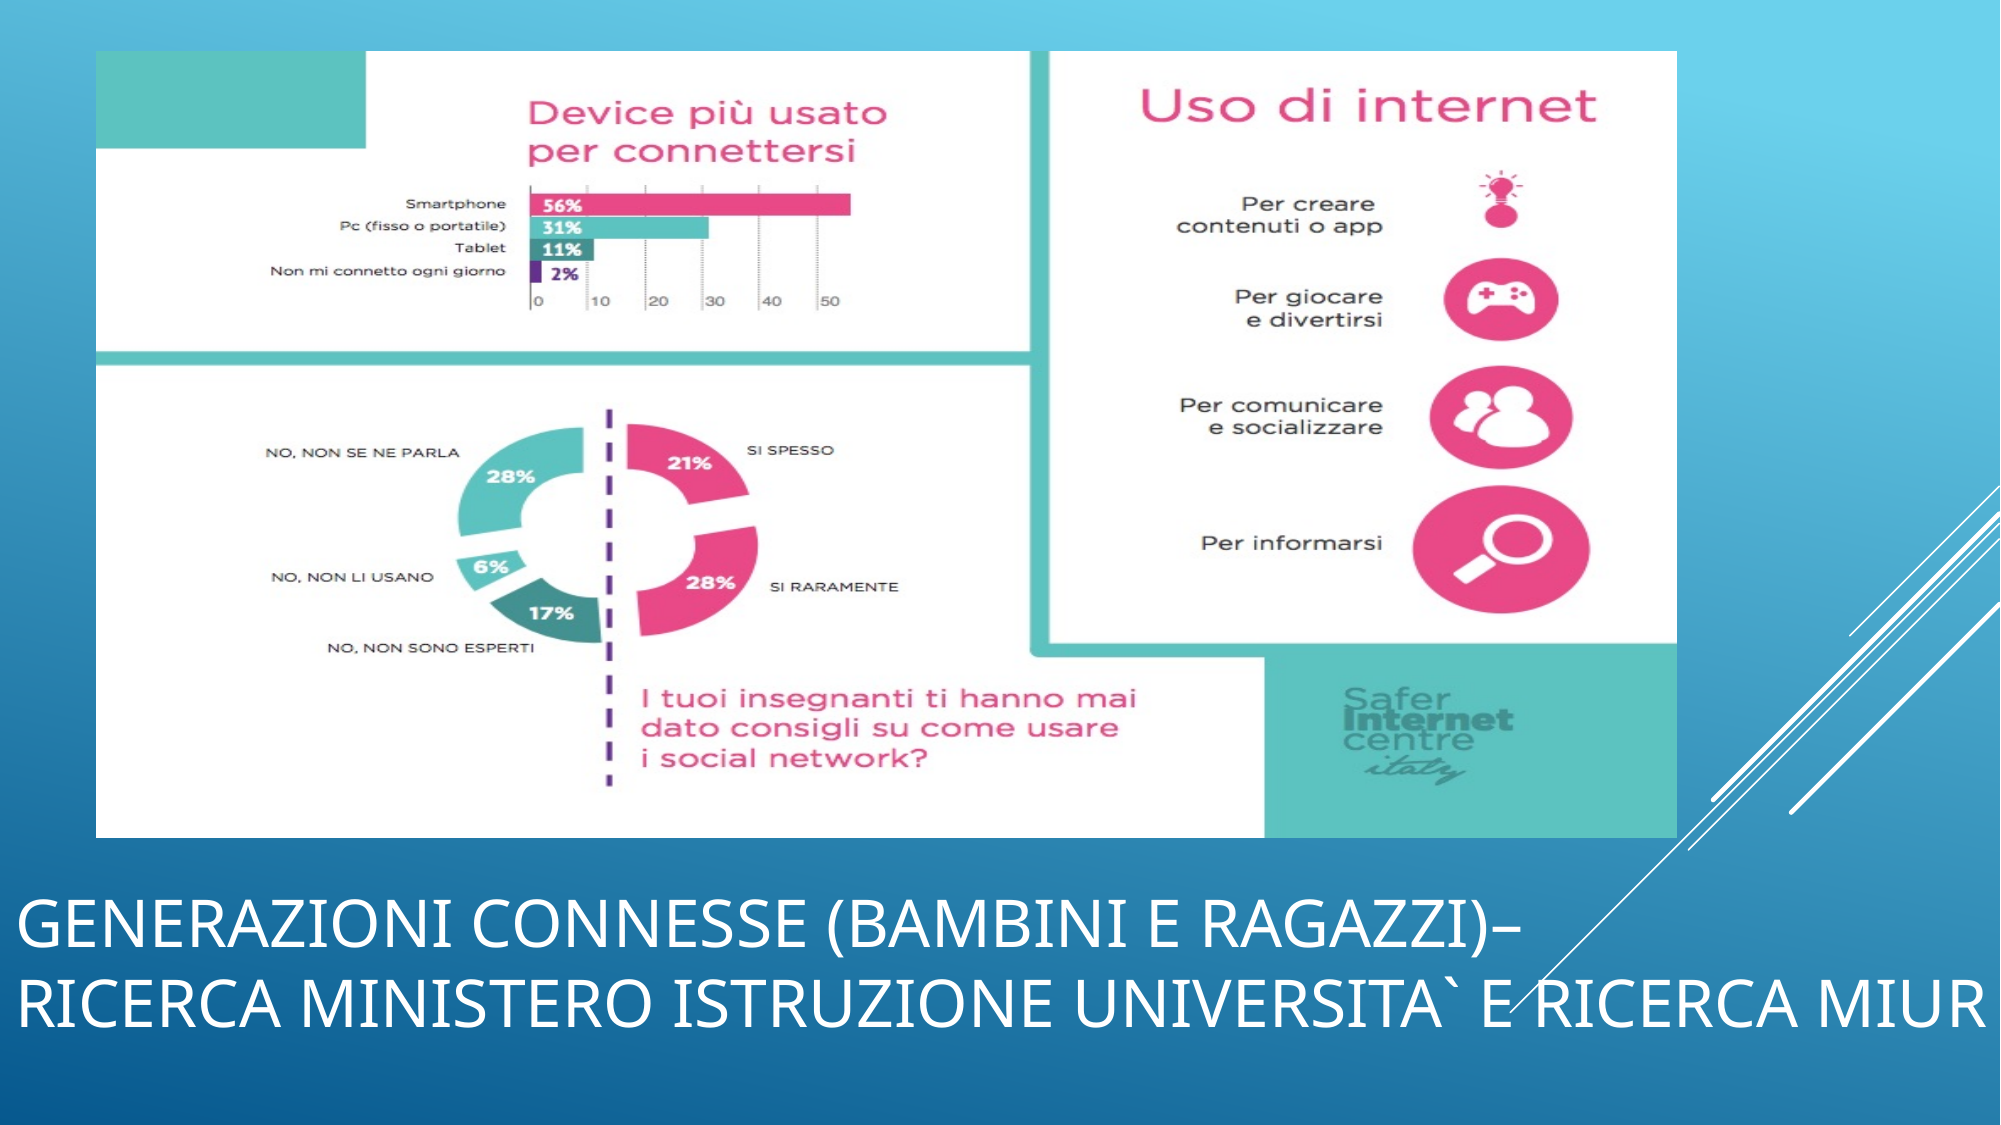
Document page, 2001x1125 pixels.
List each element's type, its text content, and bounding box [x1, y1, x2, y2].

title Generazioni connesse (bambini e ragazzi)– Ricerca ministero istruzione universita` e ricerca Miur [0, 837, 2000, 1085]
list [95, 51, 1677, 838]
